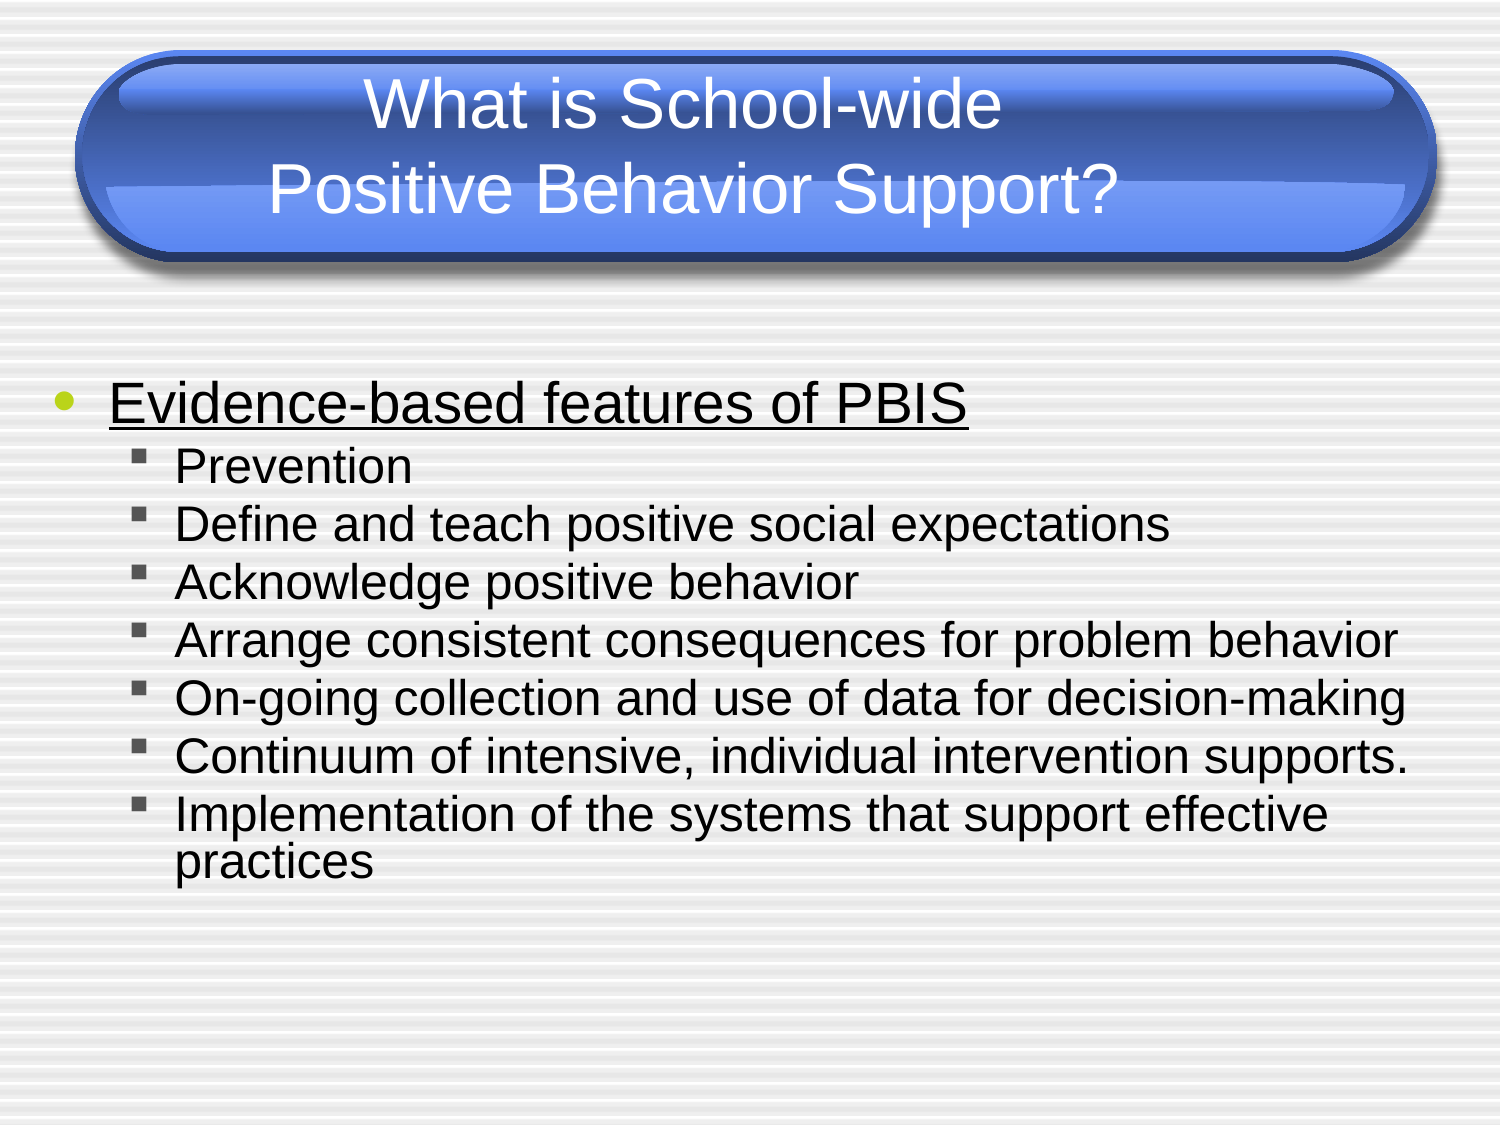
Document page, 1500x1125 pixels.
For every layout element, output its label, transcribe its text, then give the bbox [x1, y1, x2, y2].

picture [0, 0, 1500, 1125]
list Evidence-based features of PBIS Prevention Define and teach positive social expectations Acknowledge positive behavior Arrange consistent consequences for problem behavior On-going collection and use of data for decision-making Continuum of intensive, individual intervention supports. Implementation of the systems that support effective practices [37, 299, 1463, 1125]
title What is School-wide Positive Behavior Support? [0, 37, 1388, 249]
